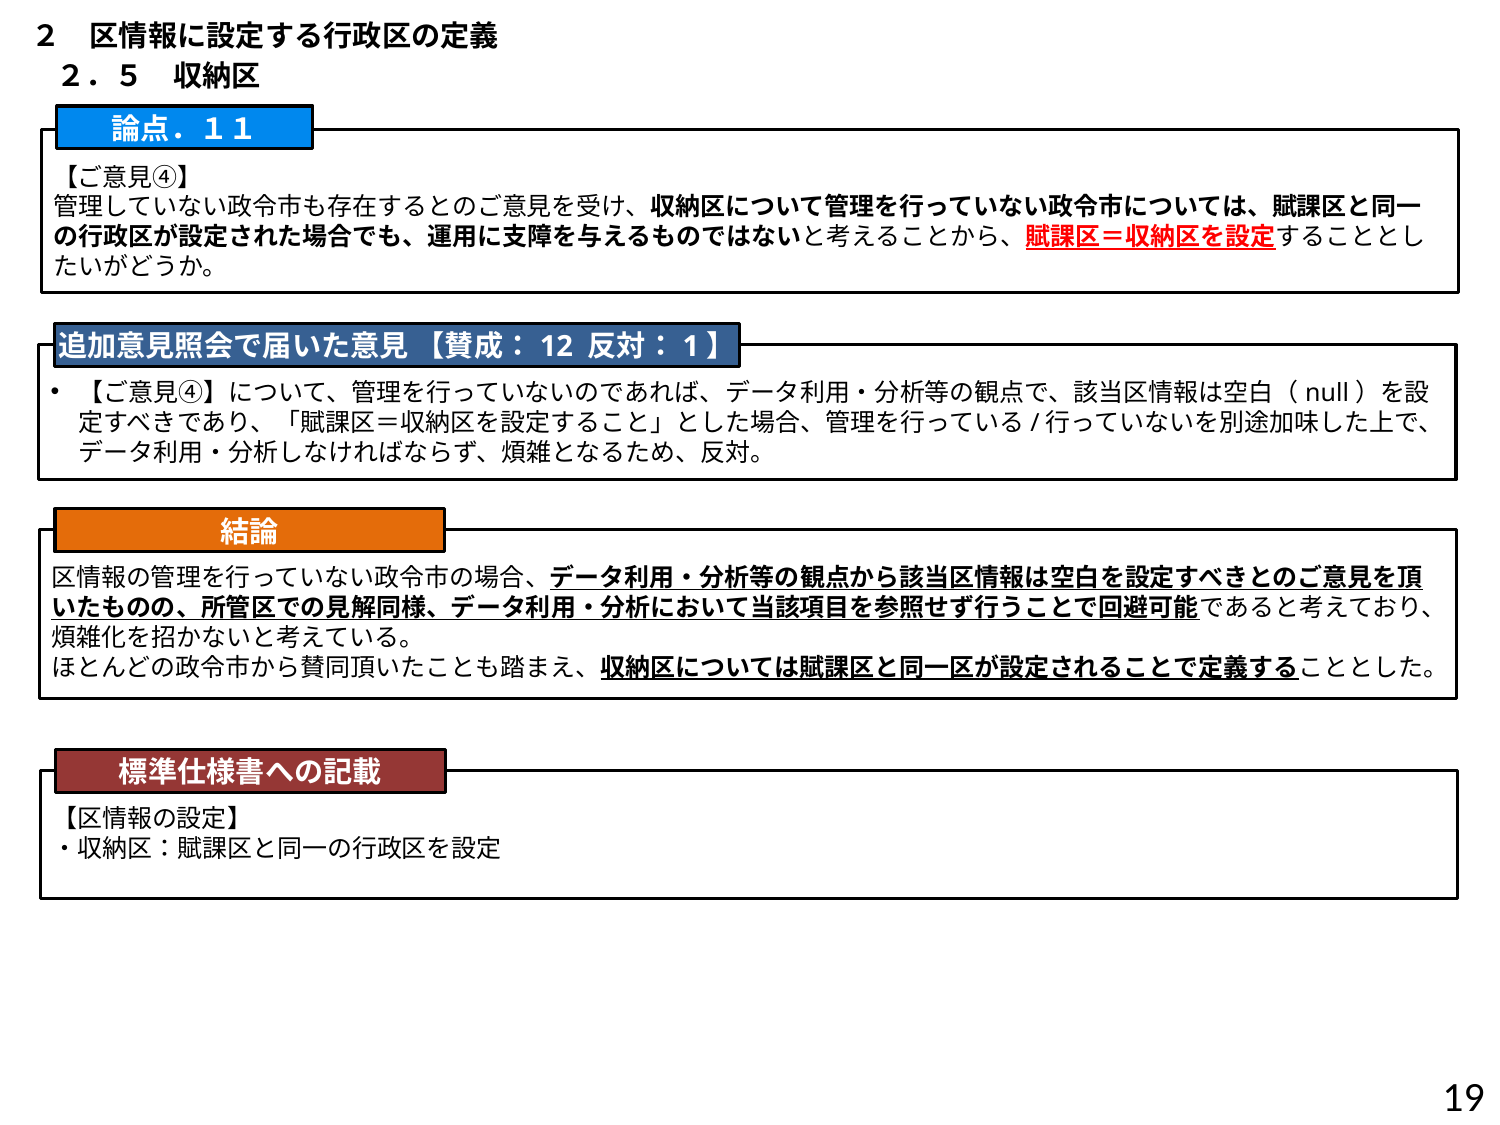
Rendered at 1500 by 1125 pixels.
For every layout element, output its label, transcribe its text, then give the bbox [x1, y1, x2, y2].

text_box ２．５ 収納区 [41, 42, 1464, 89]
text_box 追加意見照会で届いた意見 【賛成：12 反対：1】 [52, 321, 741, 369]
slide_number 18 [1149, 1065, 1500, 1125]
text_box 論点．１１ [55, 104, 315, 151]
text_box ２ 区情報に設定する行政区の定義 [16, 2, 1440, 49]
text_box 【ご意見④】について、管理を行っていないのであれば、データ利用・分析等の観点で、該当区情報は空白（null）を設定すべきであり、「賦課区＝収納区を設定すること」とした場合、管理を行っている/行っていないを別途加味した上で、データ利用・分析しなければならず、煩雑となるため、反対。 [38, 344, 1457, 480]
text_box 結論 [53, 507, 447, 554]
text_box 標準仕様書への記載 [54, 748, 448, 795]
text_box 【区情報の設定】 ・収納区：賦課区と同一の行政区を設定 [40, 770, 1458, 899]
text_box 【ご意見④】 管理していない政令市も存在するとのご意見を受け、収納区について管理を行っていない政令市については、賦課区と同一の行政区が設定された場合でも、運用に支障を与えるものではないと考えることから、賦課区＝収納区を設定することとしたいがどうか。 [41, 129, 1459, 293]
text_box 区情報の管理を行っていない政令市の場合、データ利用・分析等の観点から該当区情報は空白を設定すべきとのご意見を頂いたものの、所管区での見解同様、データ利用・分析において当該項目を参照せず行うことで回避可能であると考えており、煩雑化を招かないと考えている。 ほとんどの政令市から賛同頂いたことも踏まえ、収納区については賦課区と同一区が設定されることで定義することとした。 [39, 529, 1457, 699]
